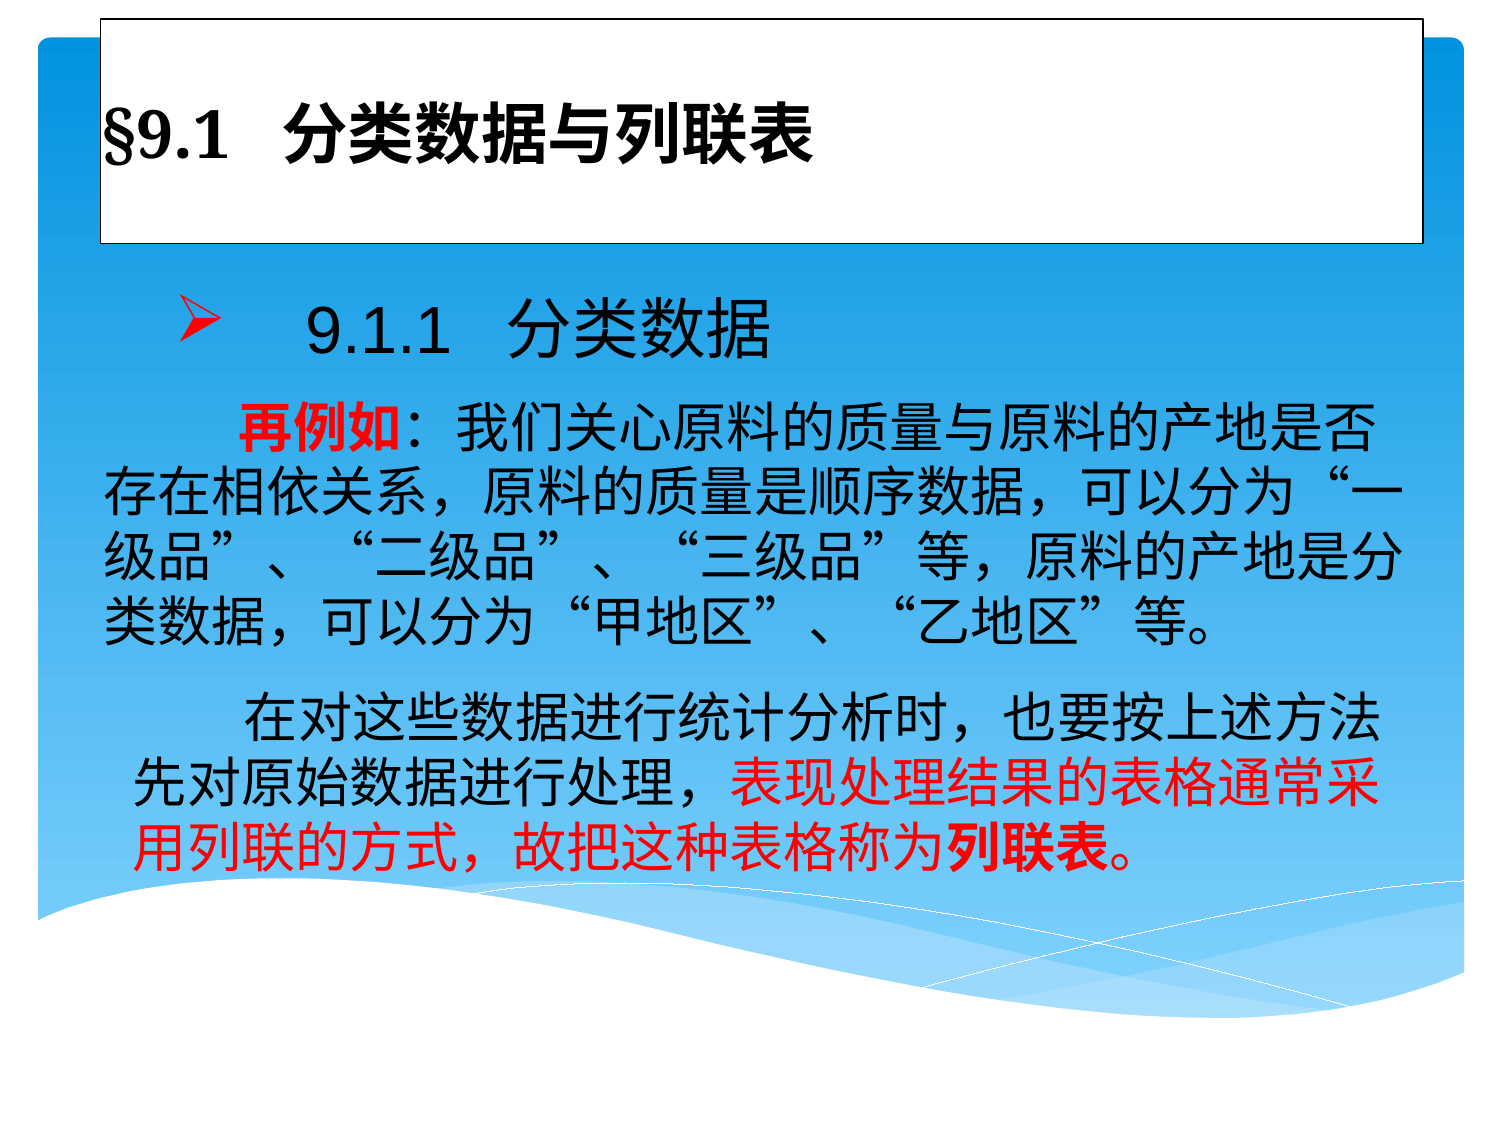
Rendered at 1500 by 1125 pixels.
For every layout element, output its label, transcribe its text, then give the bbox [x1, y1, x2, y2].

title §9.1 分类数据与列联表 [100, 19, 1424, 244]
text_box 在对这些数据进行统计分析时，也要按上述方法先对原始数据进行处理，表现处理结果的表格通常采用列联的方式，故把这种表格称为列联表。 [117, 675, 1406, 988]
text_box 再例如：我们关心原料的质量与原料的产地是否存在相依关系，原料的质量是顺序数据，可以分为“一级品”、“二级品”、“三级品”等，原料的产地是分类数据，可以分为“甲地区”、“乙地区”等。 [88, 385, 1436, 669]
subtitle 9.1.1 分类数据 [159, 278, 1376, 350]
